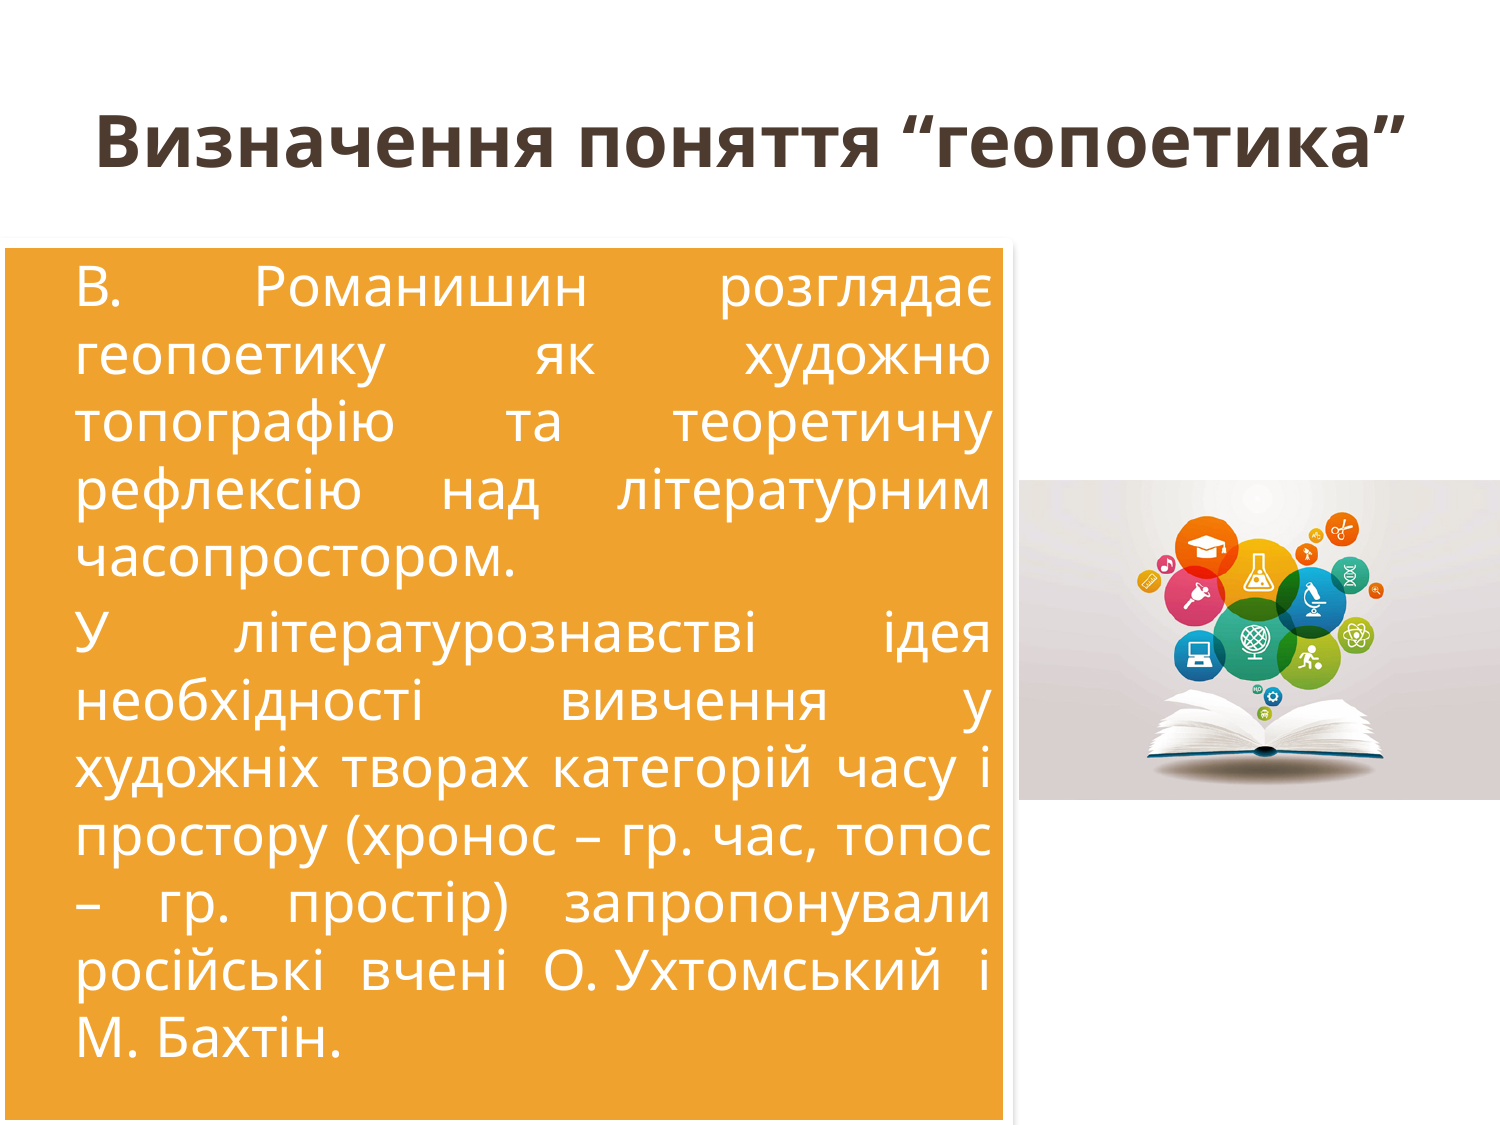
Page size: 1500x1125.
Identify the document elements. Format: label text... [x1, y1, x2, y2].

picture [1019, 480, 1500, 800]
title Визначення поняття “геопоетика” [75, 45, 1425, 233]
list В. Романишин розглядає геопоетику як художню топографію та теоретичну рефлексію над літературним часопростором. У літературознавстві ідея необхідності вивчення у художніх творах категорій часу і простору (хронос – гр. час, топос – гр. простір) запропонували російські вчені О. Ухтомський і М. Бахтін. [0, 238, 1013, 1125]
